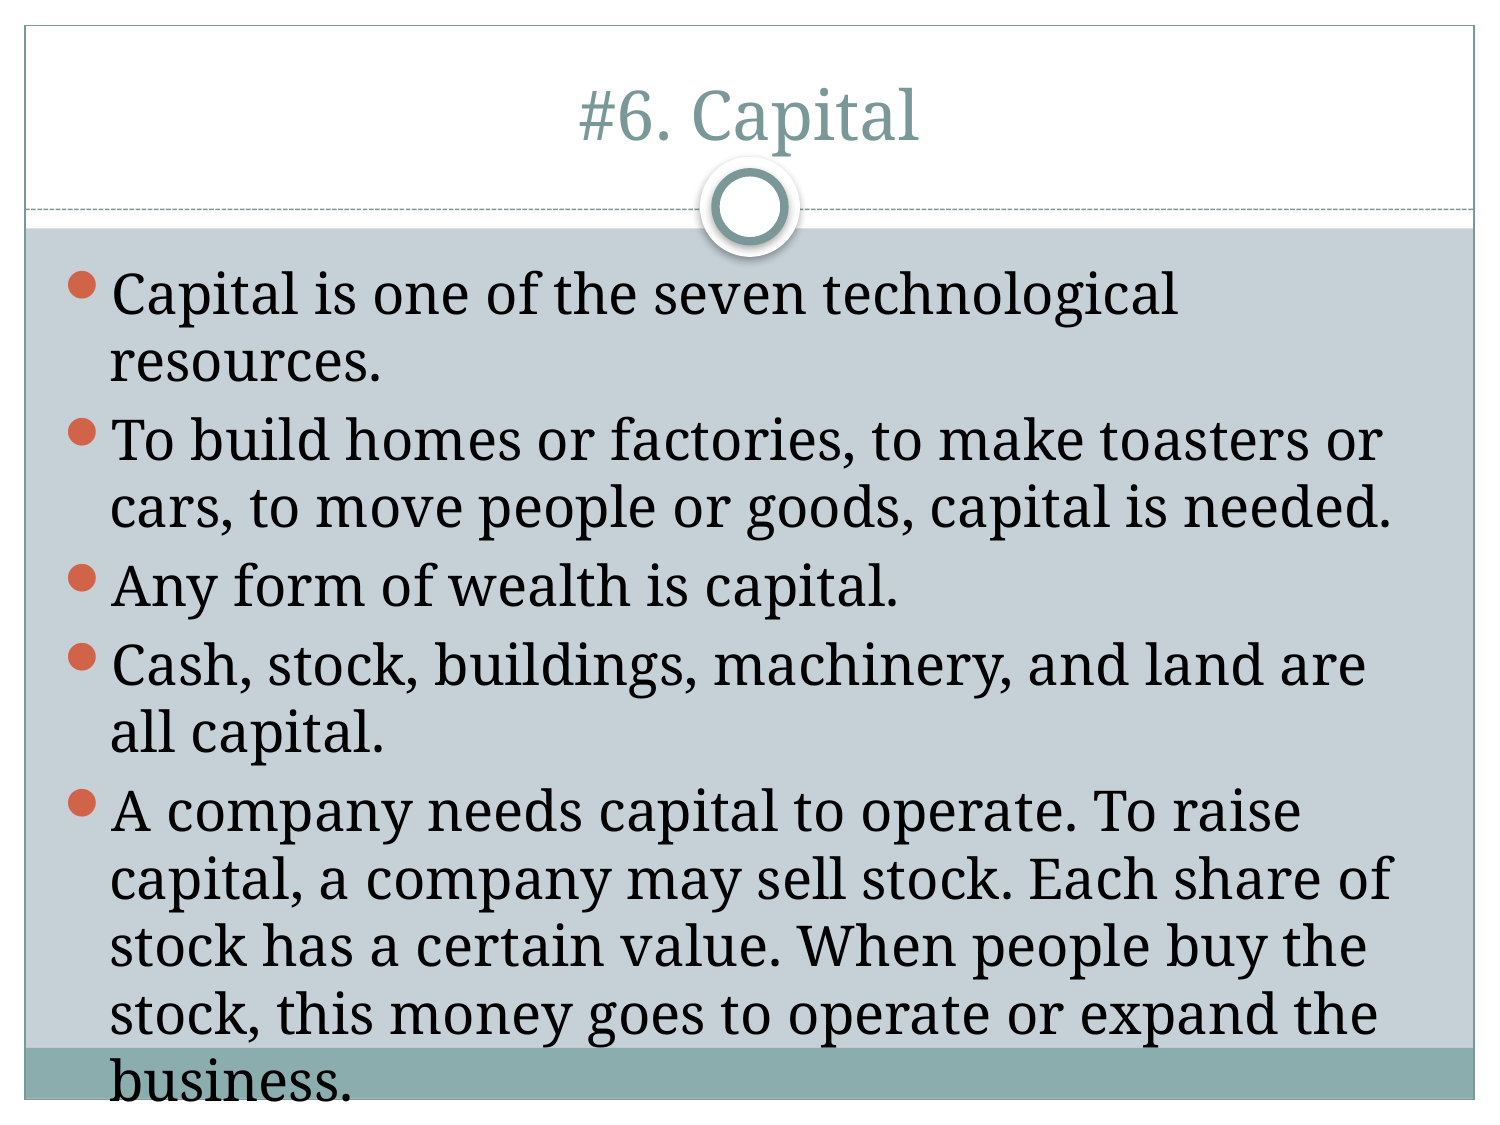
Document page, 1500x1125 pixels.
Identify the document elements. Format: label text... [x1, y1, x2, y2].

title #6. Capital [49, 37, 1450, 162]
list Capital is one of the seven technological resources. To build homes or factories, to make toasters or cars, to move people or goods, capital is needed. Any form of wealth is capital. Cash, stock, buildings, machinery, and land are all capital. A company needs capital to operate. To raise capital, a company may sell stock. Each share of stock has a certain value. When people buy the stock, this money goes to operate or expand the business. [49, 250, 1445, 1001]
